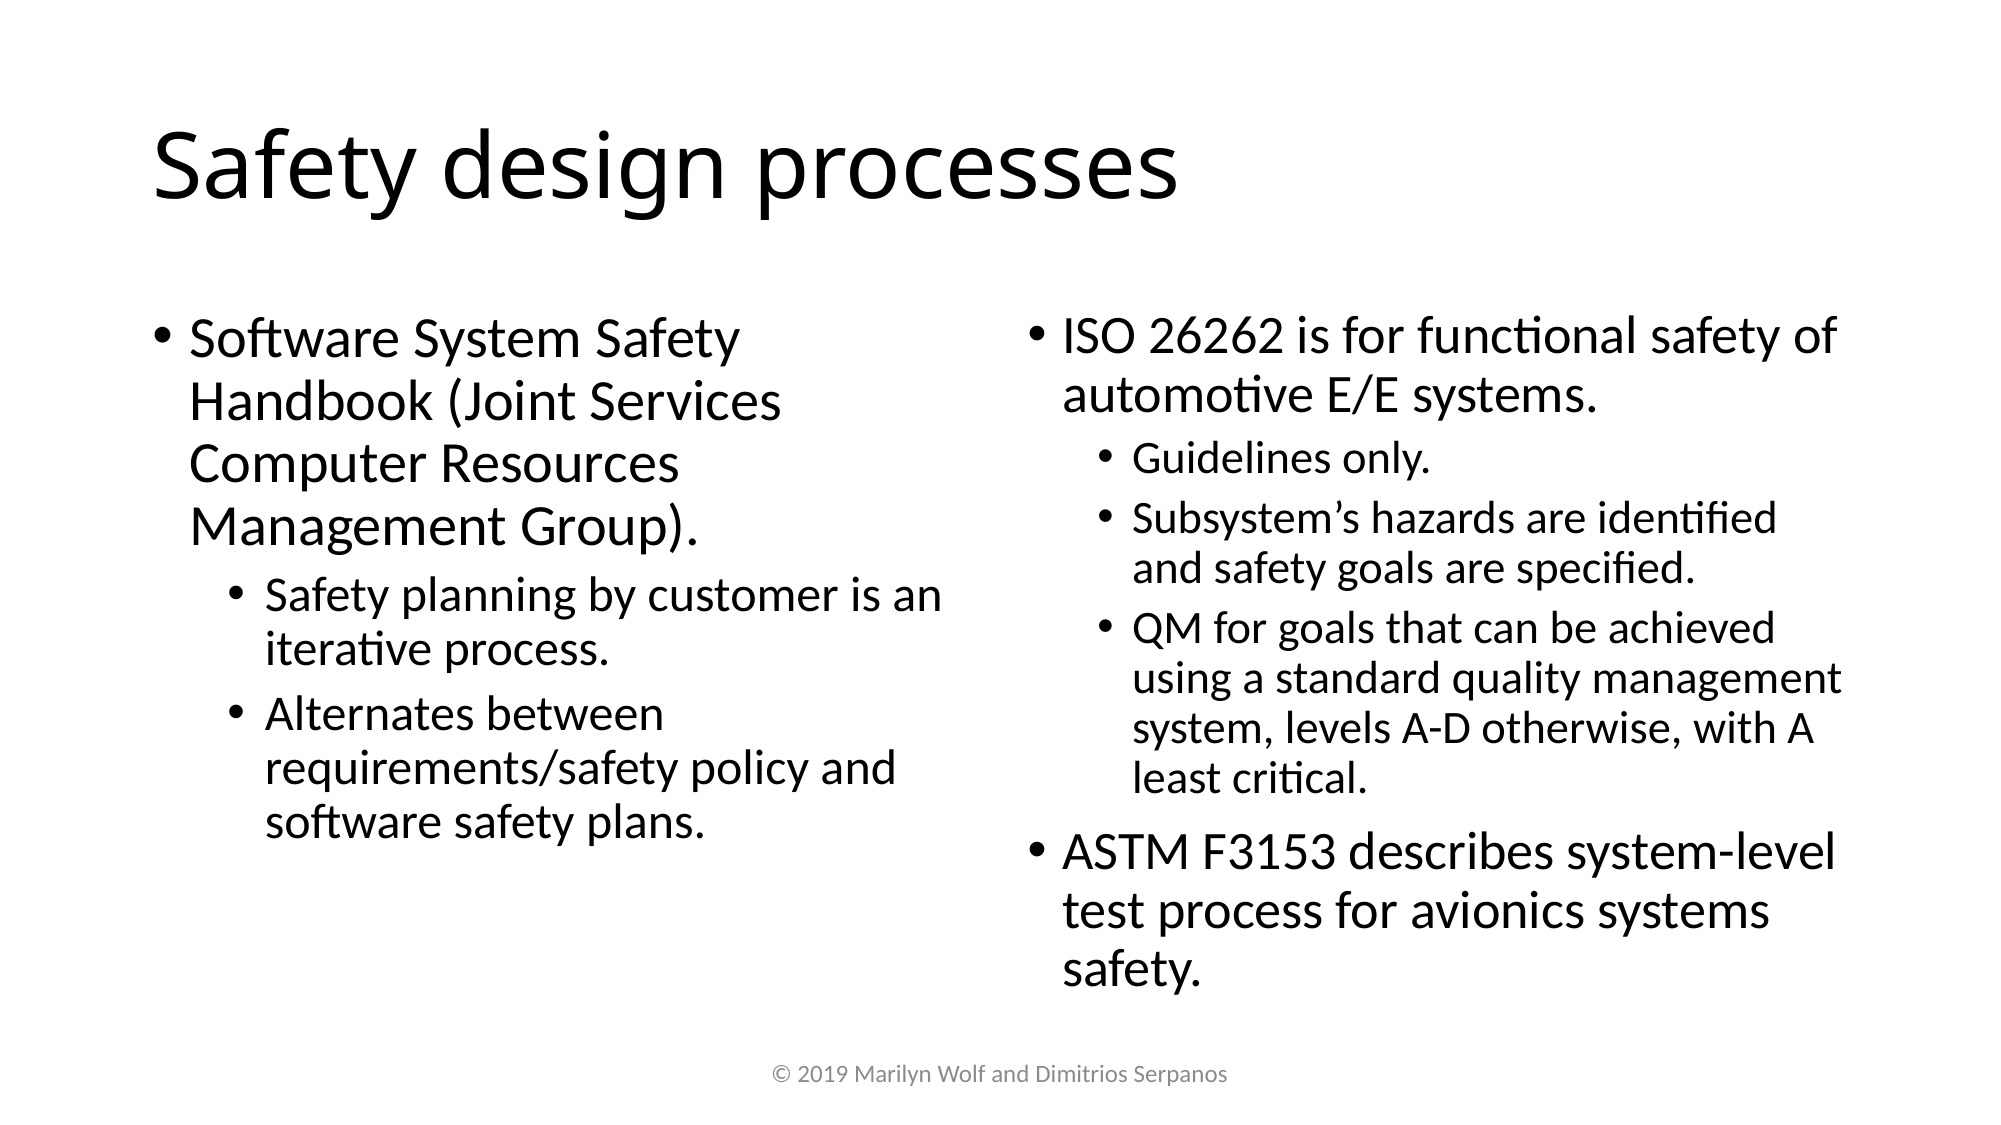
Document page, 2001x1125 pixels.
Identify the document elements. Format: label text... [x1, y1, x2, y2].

footer © 2019 Marilyn Wolf and Dimitrios Serpanos [662, 1042, 1338, 1103]
list Software System Safety Handbook (Joint Services Computer Resources Management Group). Safety planning by customer is an iterative process. Alternates between requirements/safety policy and software safety plans. [137, 299, 988, 1014]
list ISO 26262 is for functional safety of automotive E/E systems. Guidelines only. Subsystem’s hazards are identified and safety goals are specified. QM for goals that can be achieved using a standard quality management system, levels A-D otherwise, with A least critical. ASTM F3153 describes system-level test process for avionics systems safety. [1012, 299, 1863, 1014]
title Safety design processes [137, 59, 1863, 278]
